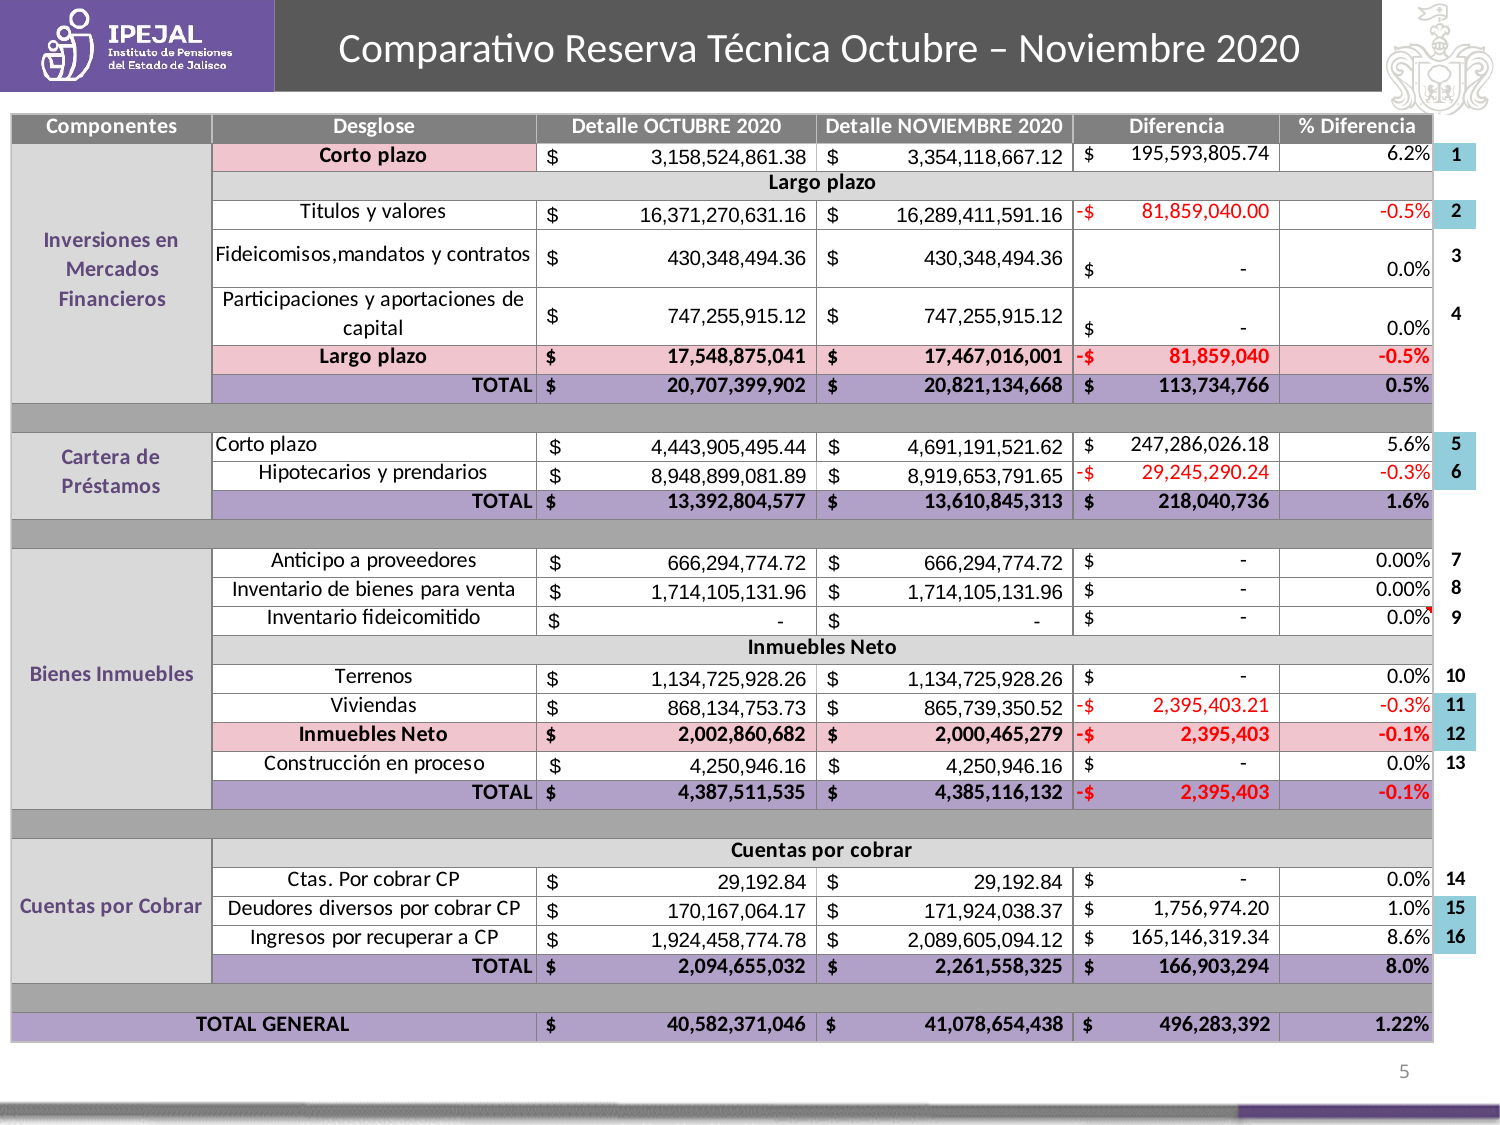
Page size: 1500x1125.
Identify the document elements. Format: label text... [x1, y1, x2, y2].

slide_number 5 [1074, 1044, 1425, 1103]
picture [0, 0, 275, 92]
text_box Comparativo Reserva Técnica Octubre – Noviembre 2020 [253, 19, 1386, 82]
picture [0, 1096, 1500, 1125]
picture [10, 113, 1478, 1044]
